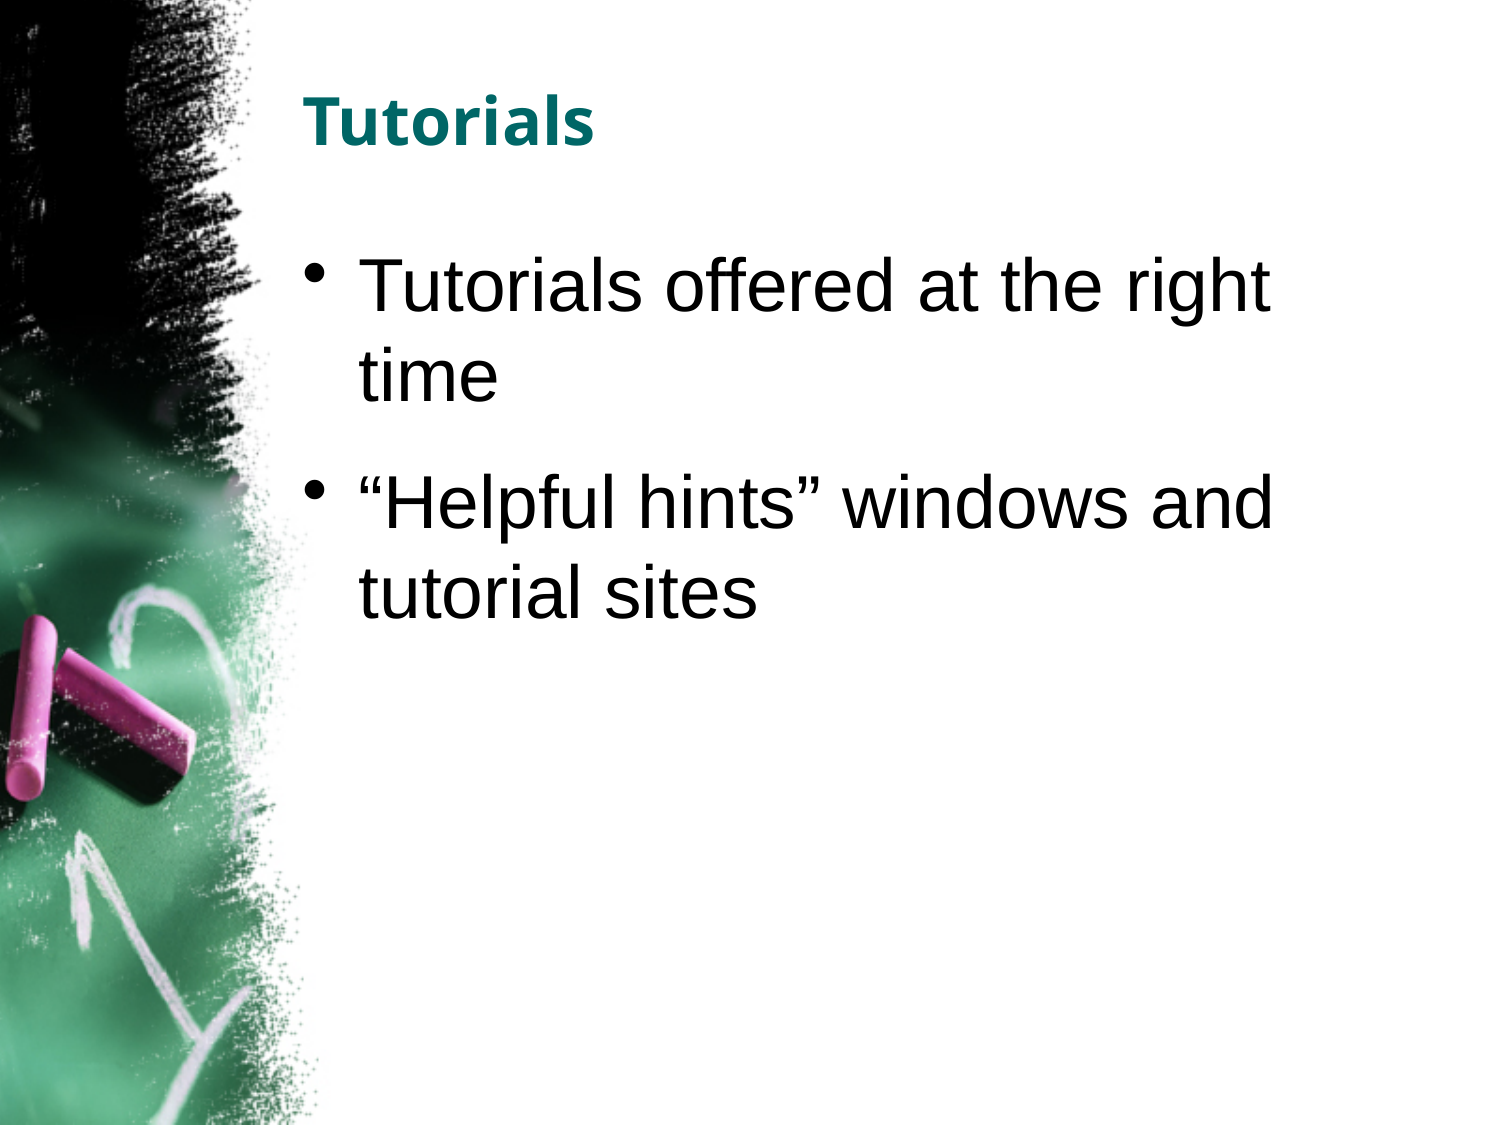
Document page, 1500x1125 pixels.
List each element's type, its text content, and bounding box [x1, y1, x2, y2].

title Tutorials [287, 49, 1438, 188]
list Tutorials offered at the right time “Helpful hints” windows and tutorial sites [287, 228, 1438, 980]
picture [0, 0, 1500, 1125]
